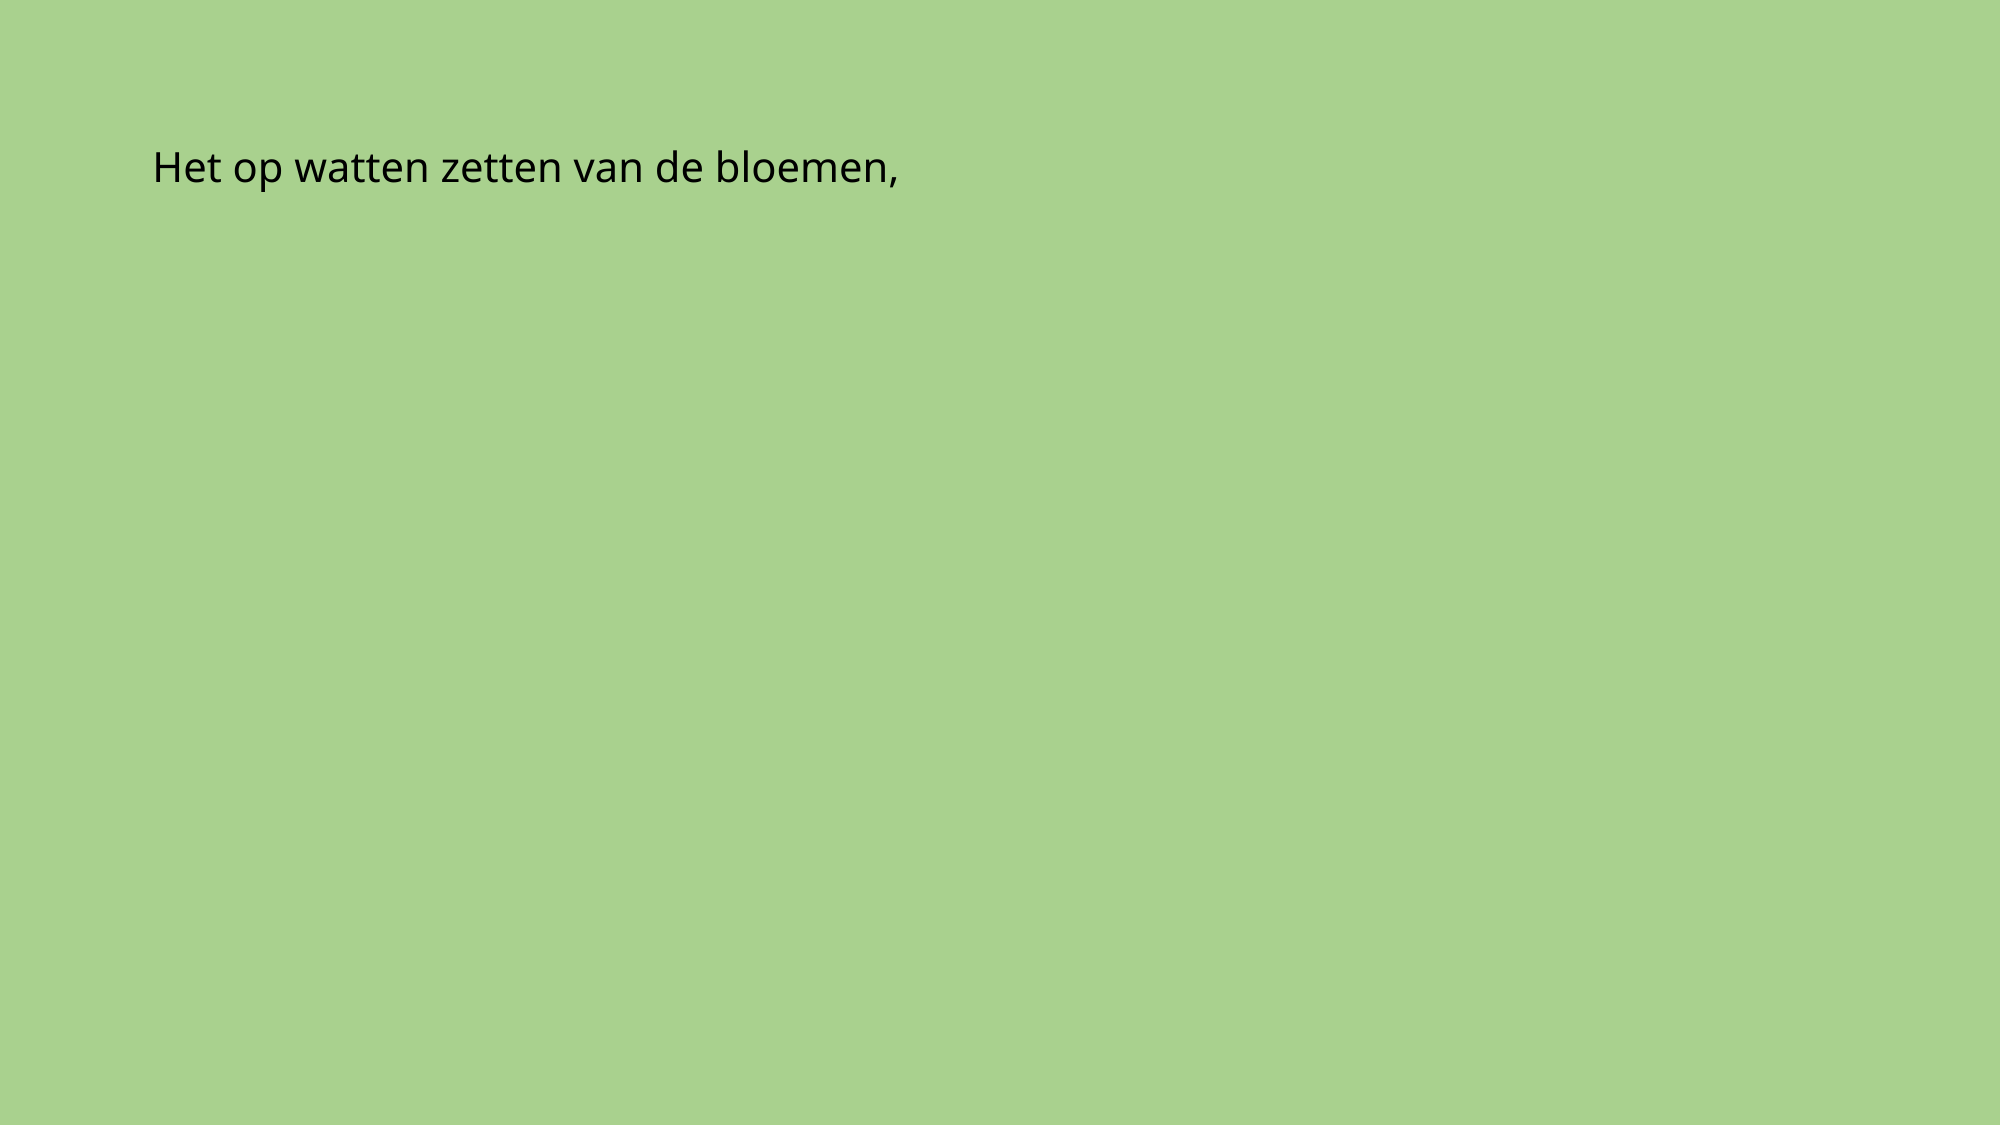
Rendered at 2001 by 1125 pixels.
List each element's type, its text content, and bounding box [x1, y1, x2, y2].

title Het op watten zetten van de bloemen, [137, 59, 1863, 278]
